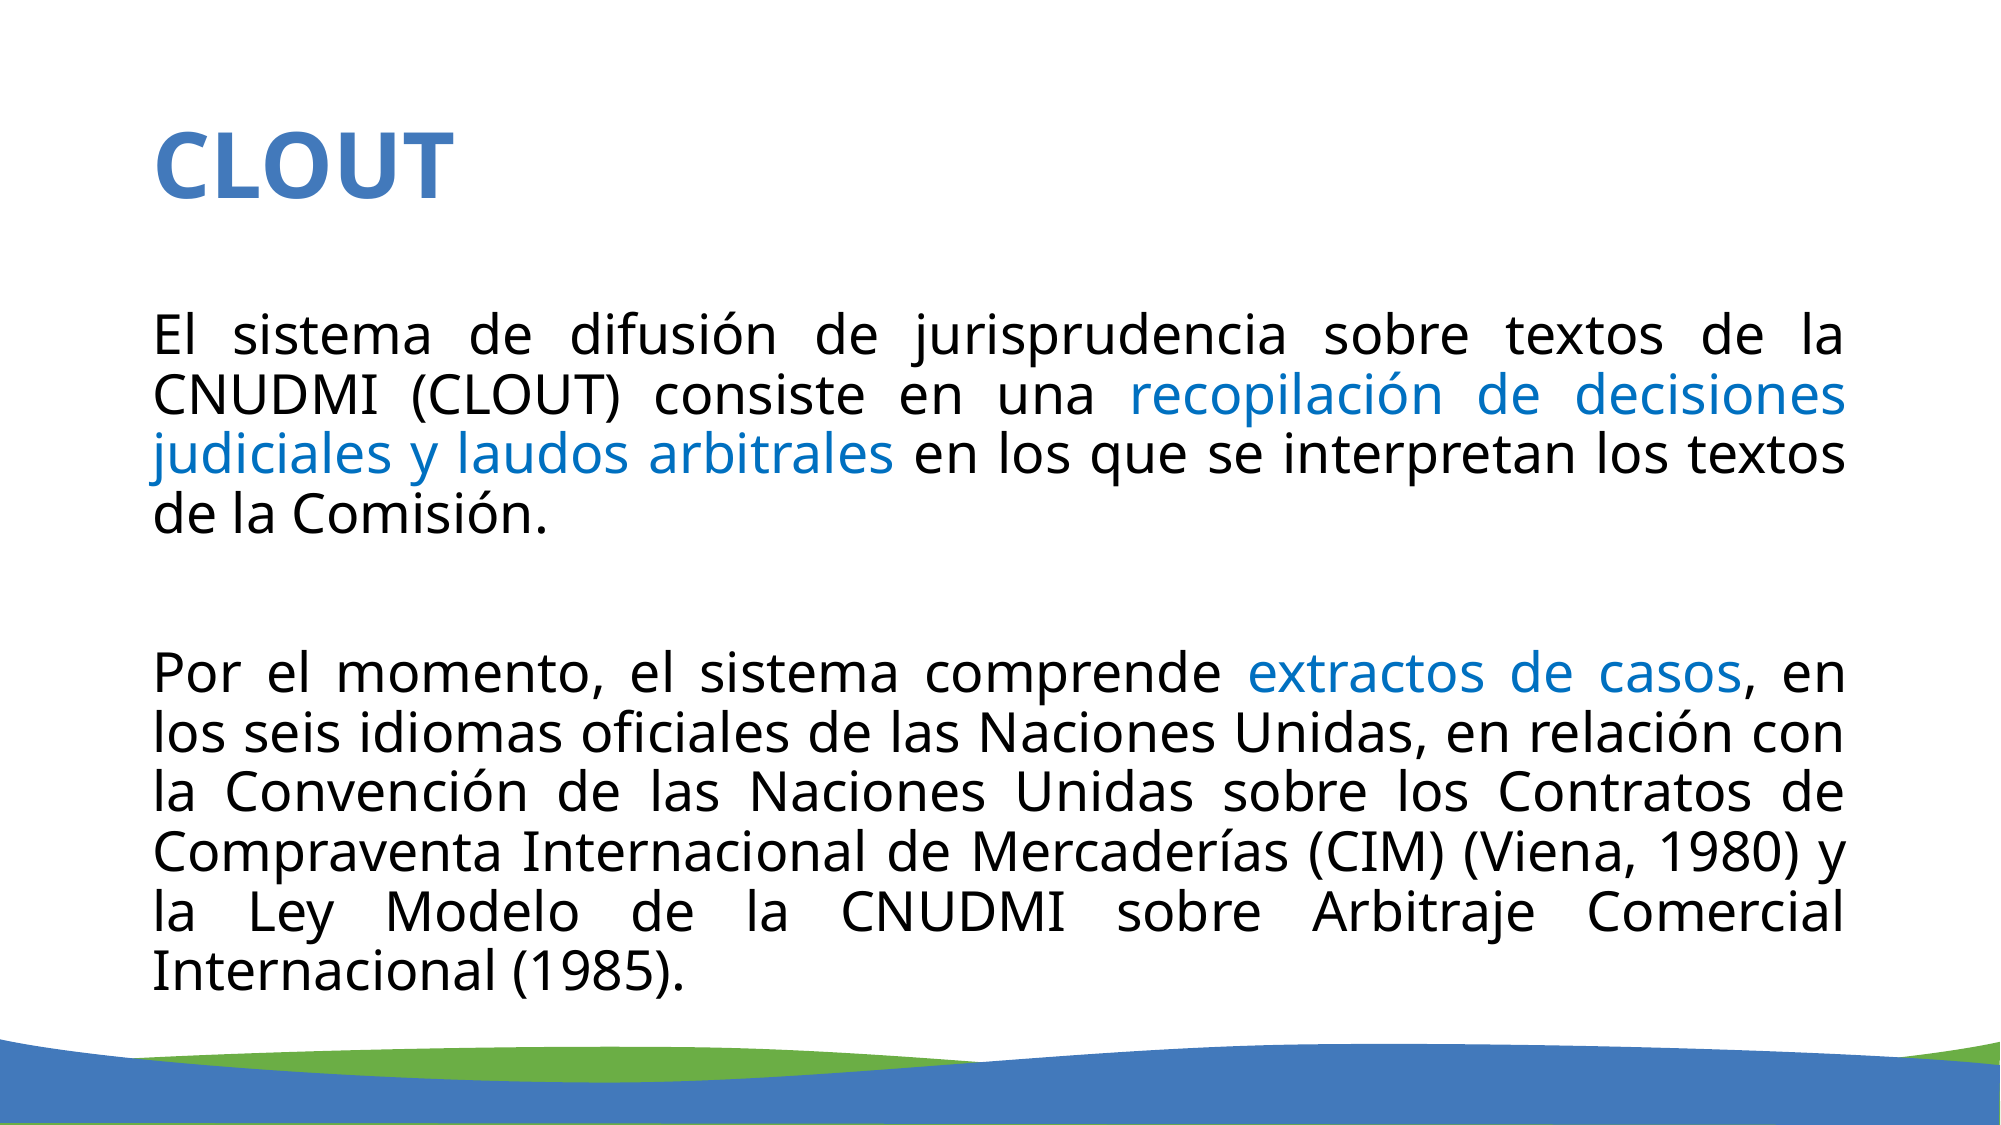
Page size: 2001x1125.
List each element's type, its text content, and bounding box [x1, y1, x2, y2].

list El sistema de difusión de jurisprudencia sobre textos de la CNUDMI (CLOUT) consiste en una recopilación de decisiones judiciales y laudos arbitrales en los que se interpretan los textos de la Comisión. Por el momento, el sistema comprende extractos de casos, en los seis idiomas oficiales de las Naciones Unidas, en relación con la Convención de las Naciones Unidas sobre los Contratos de Compraventa Internacional de Mercaderías (CIM) (Viena, 1980) y la Ley Modelo de la CNUDMI sobre Arbitraje Comercial Internacional (1985). [137, 299, 1863, 1014]
title CLOUT [137, 59, 1863, 278]
